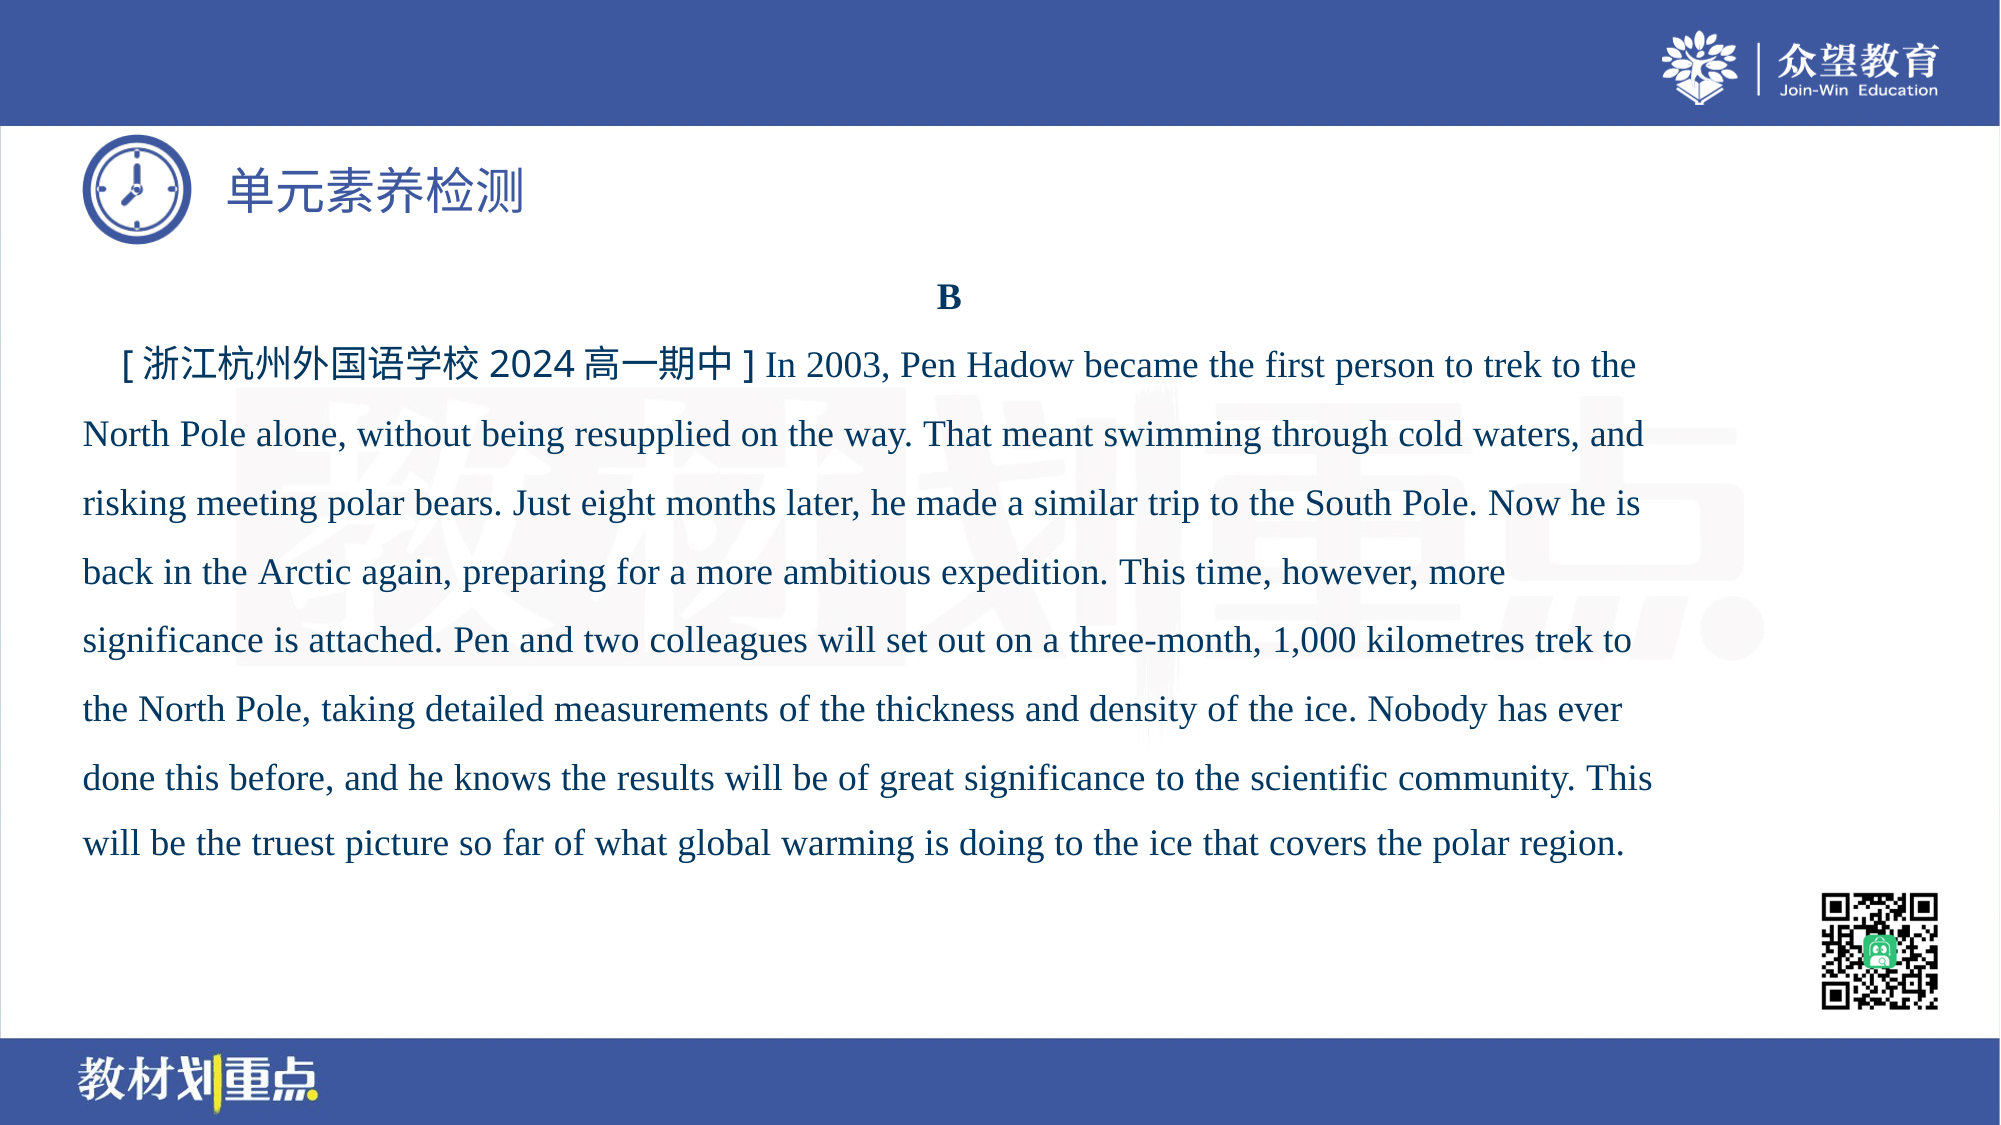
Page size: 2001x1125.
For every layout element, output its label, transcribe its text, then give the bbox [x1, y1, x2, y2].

picture [0, 0, 2000, 1125]
text_box B [浙江杭州外国语学校2024高一期中] In 2003, Pen Hadow became the first person to trek to the North Pole alone, without being resupplied on the way. That meant swimming through cold waters, and risking meeting polar bears. Just eight months later, he made a similar trip to the South Pole. Now he is back in the Arctic again, preparing for a more ambitious expedition. This time, however, more significance is attached. Pen and two colleagues will set out on a three-month, 1,000 kilometres trek to the North Pole, taking detailed measurements of the thickness and density of the ice. Nobody has ever done this before, and he knows the results will be of great significance to the scientific community. This will be the truest picture so far of what global warming is doing to the ice that covers the polar region. [82, 248, 1817, 856]
